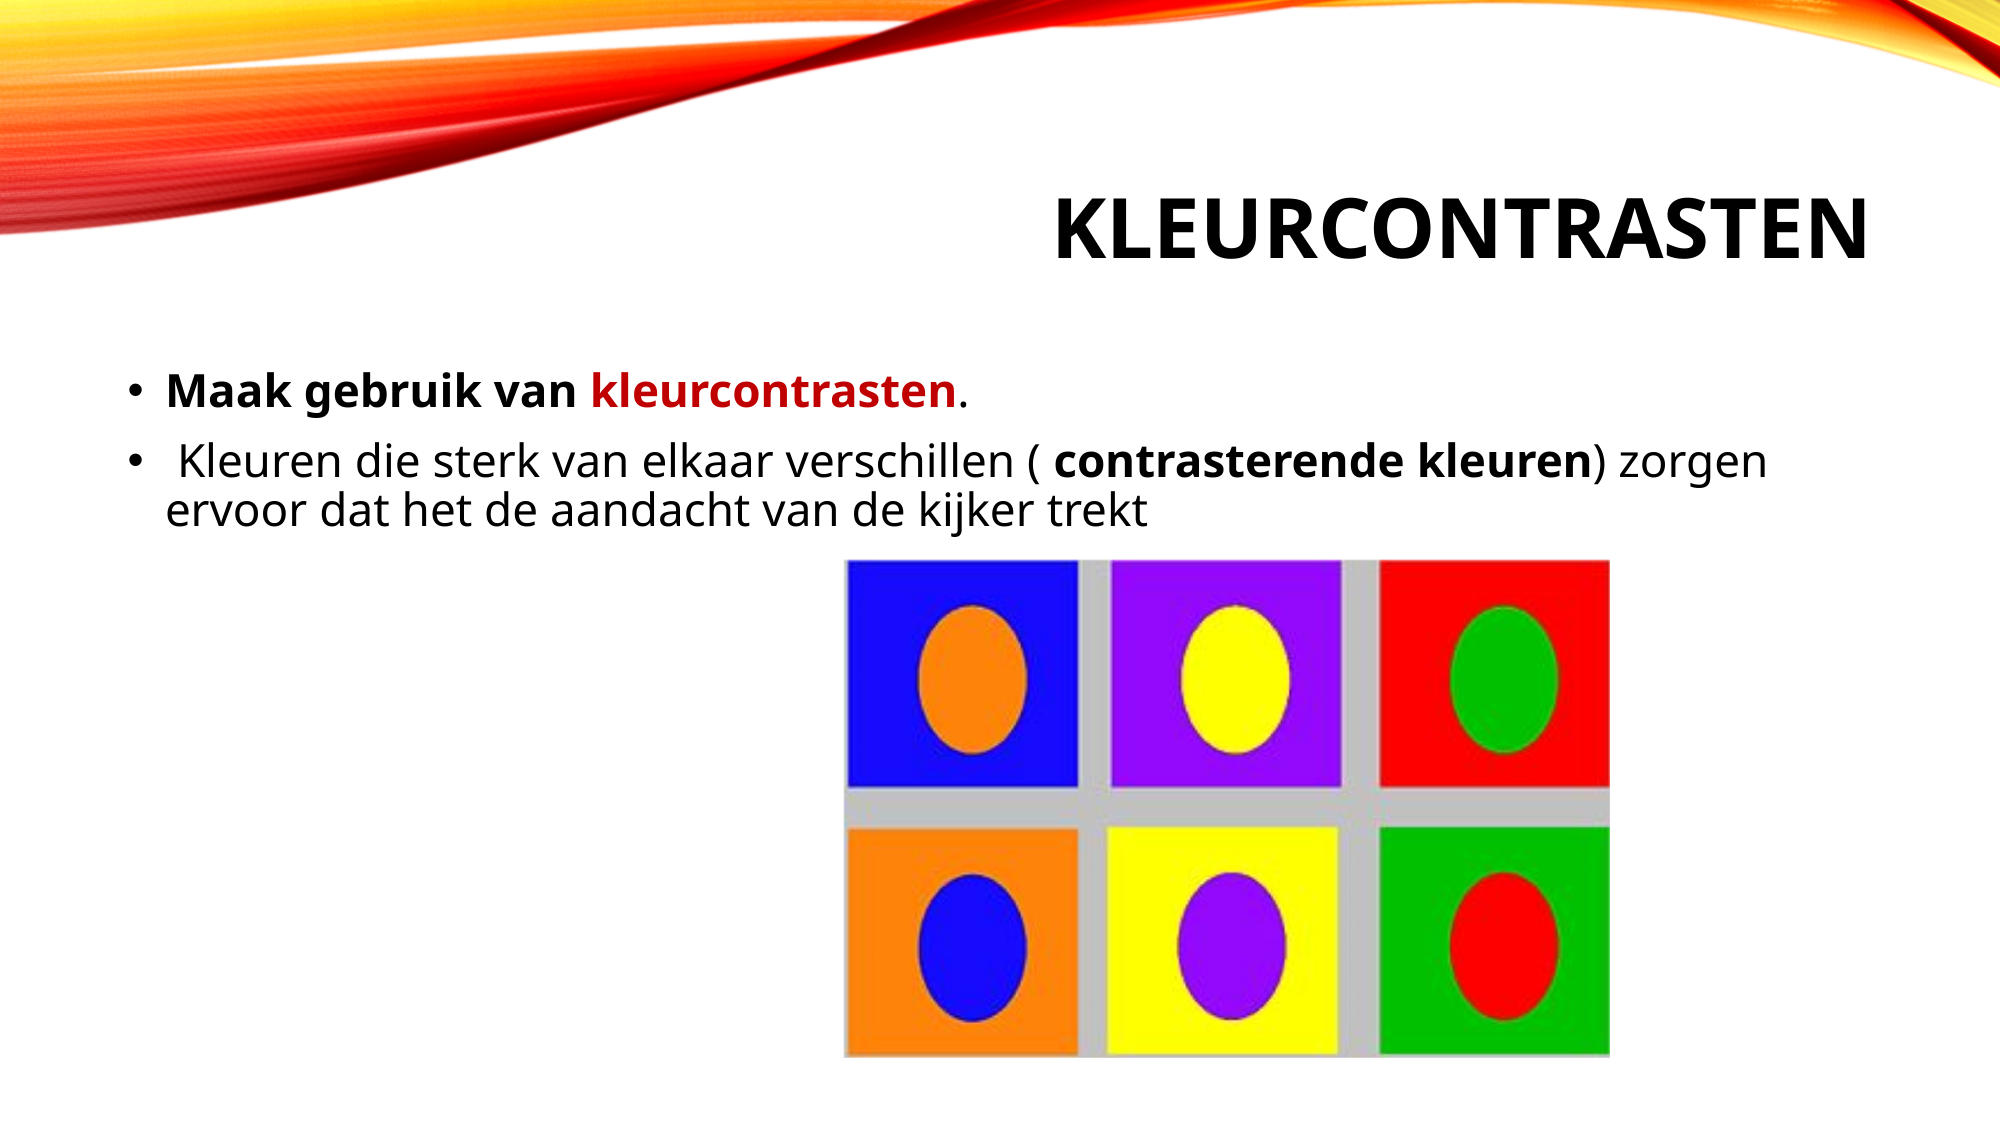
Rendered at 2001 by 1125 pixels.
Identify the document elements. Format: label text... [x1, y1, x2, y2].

list Maak gebruik van kleurcontrasten. Kleuren die sterk van elkaar verschillen ( contrasterende kleuren) zorgen ervoor dat het de aandacht van de kijker trekt [112, 360, 1888, 1021]
picture [845, 425, 1610, 1125]
picture [0, 0, 2000, 237]
title kleurcontrasten [474, 125, 1888, 338]
